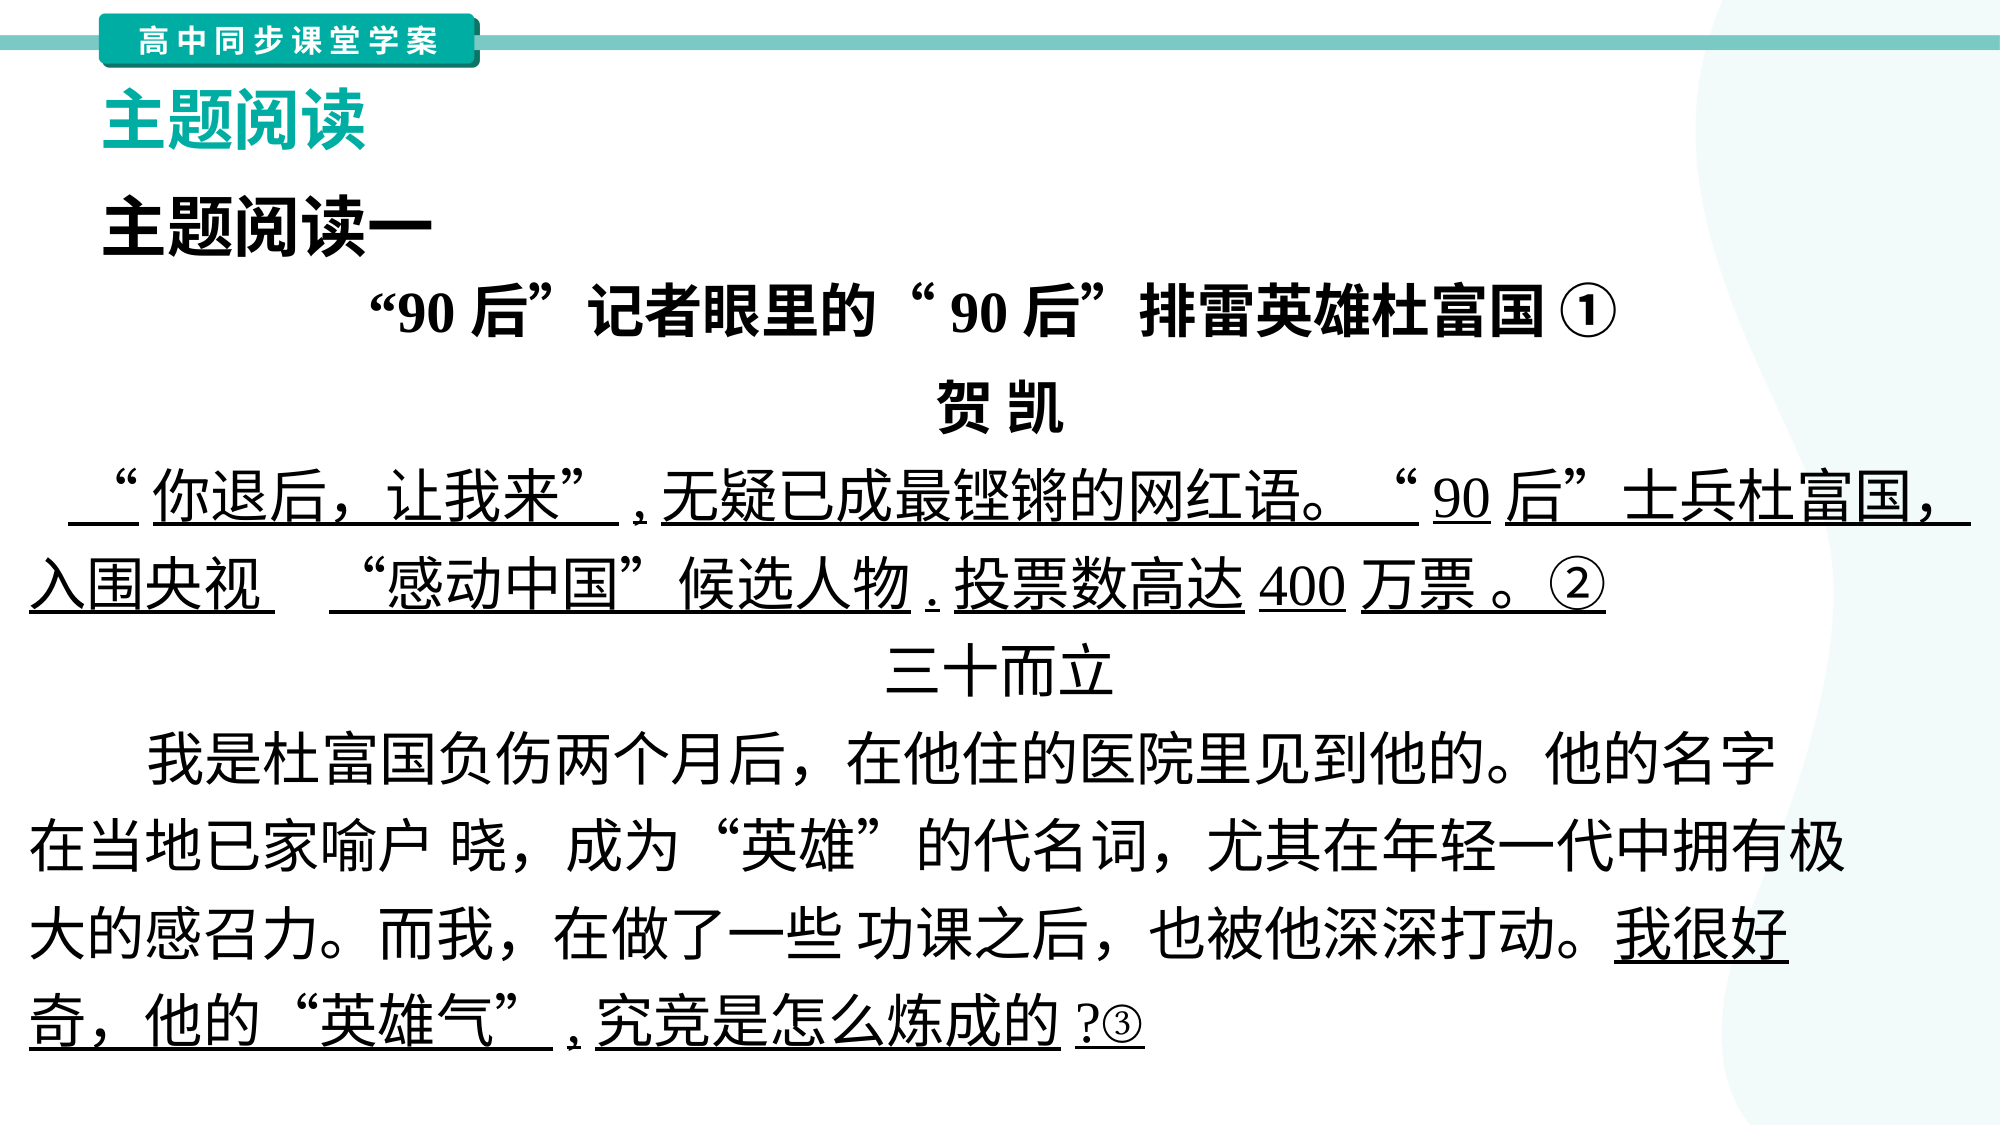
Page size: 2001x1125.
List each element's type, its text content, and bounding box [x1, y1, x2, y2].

picture [0, 0, 2000, 1125]
text_box 主题阅读 [100, 76, 1899, 156]
text_box 主题阅读一 [100, 156, 1899, 245]
text_box “90后”记者眼里的“90后”排雷英雄杜富国 ① 贺 凯 “你退后，让我来”,无疑已成最铿锵的网红语。“90后”士兵杜富国， 入围央视 “感动中国”候选人物.投票数高达400万票 。② 三十而立 我是杜富国负伤两个月后，在他住的医院里见到他的。他的名字 在当地已家喻户 晓，成为“英雄”的代名词，尤其在年轻一代中拥有极 大的感召力。而我，在做了一些 功课之后，也被他深深打动。我很好 奇，他的“英雄气”,究竞是怎么炼成的?③ [100, 245, 1899, 1030]
